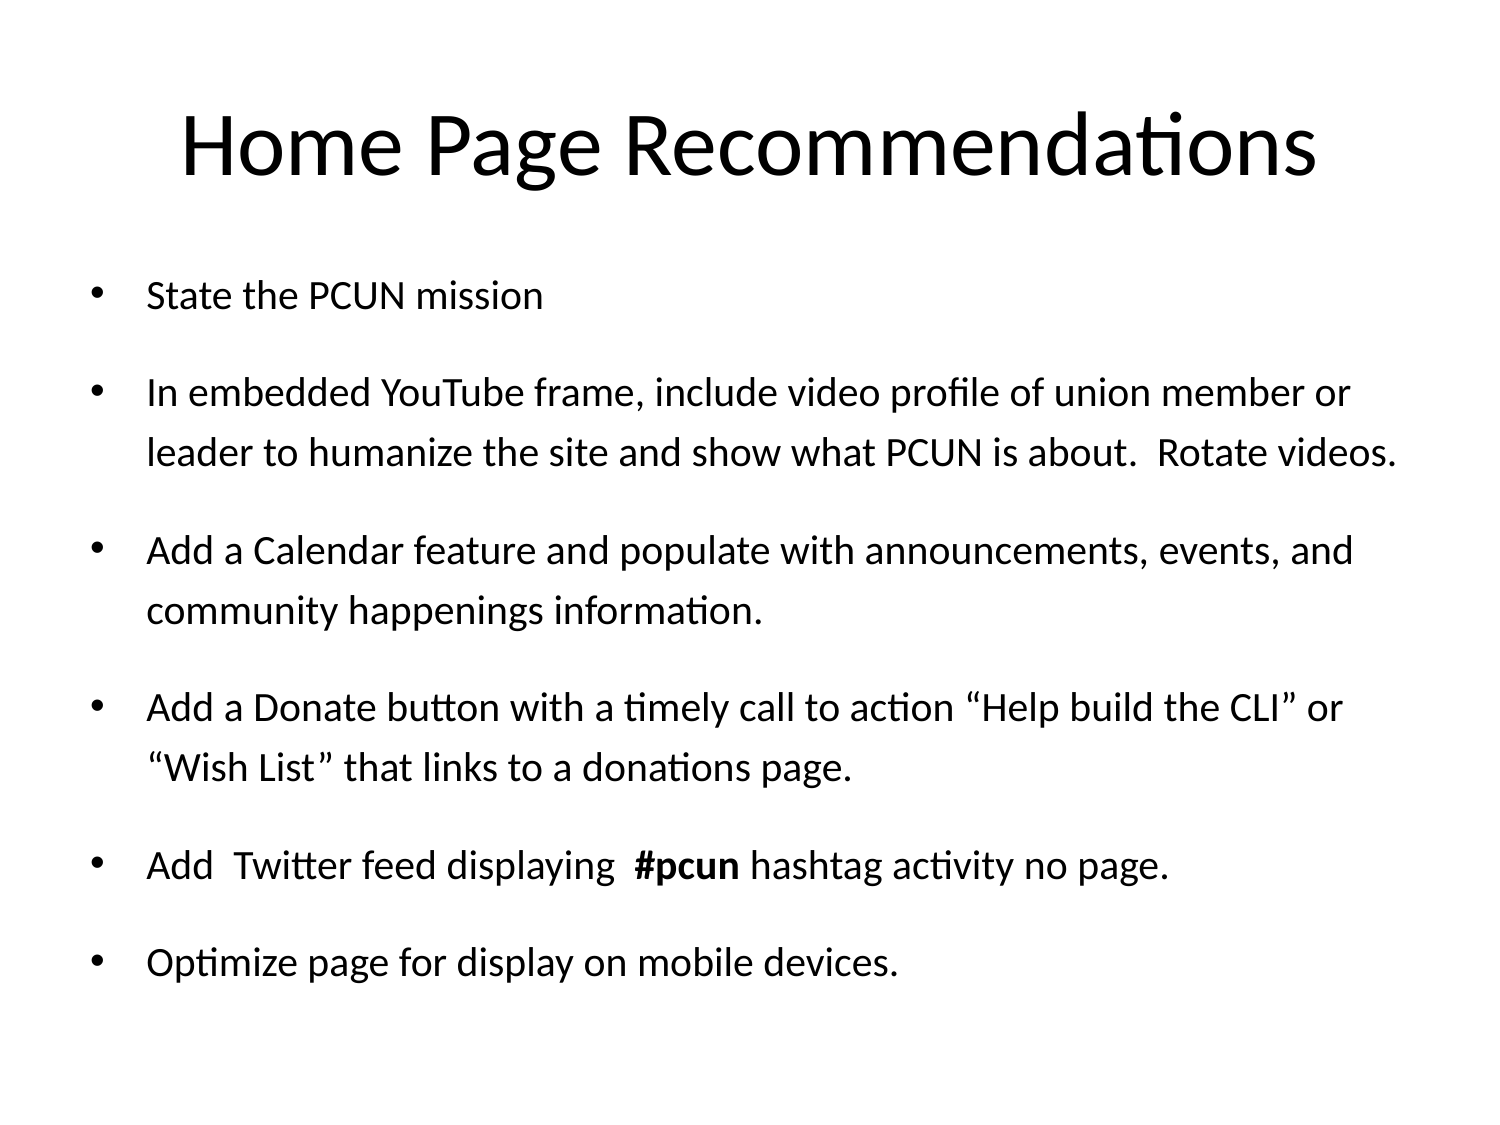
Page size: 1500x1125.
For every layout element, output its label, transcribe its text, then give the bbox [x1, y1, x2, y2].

title Home Page Recommendations [75, 45, 1425, 233]
list State the PCUN mission In embedded YouTube frame, include video profile of union member or leader to humanize the site and show what PCUN is about. Rotate videos. Add a Calendar feature and populate with announcements, events, and community happenings information. Add a Donate button with a timely call to action “Help build the CLI” or “Wish List” that links to a donations page. Add Twitter feed displaying #pcun hashtag activity no page. Optimize page for display on mobile devices. [75, 249, 1425, 993]
